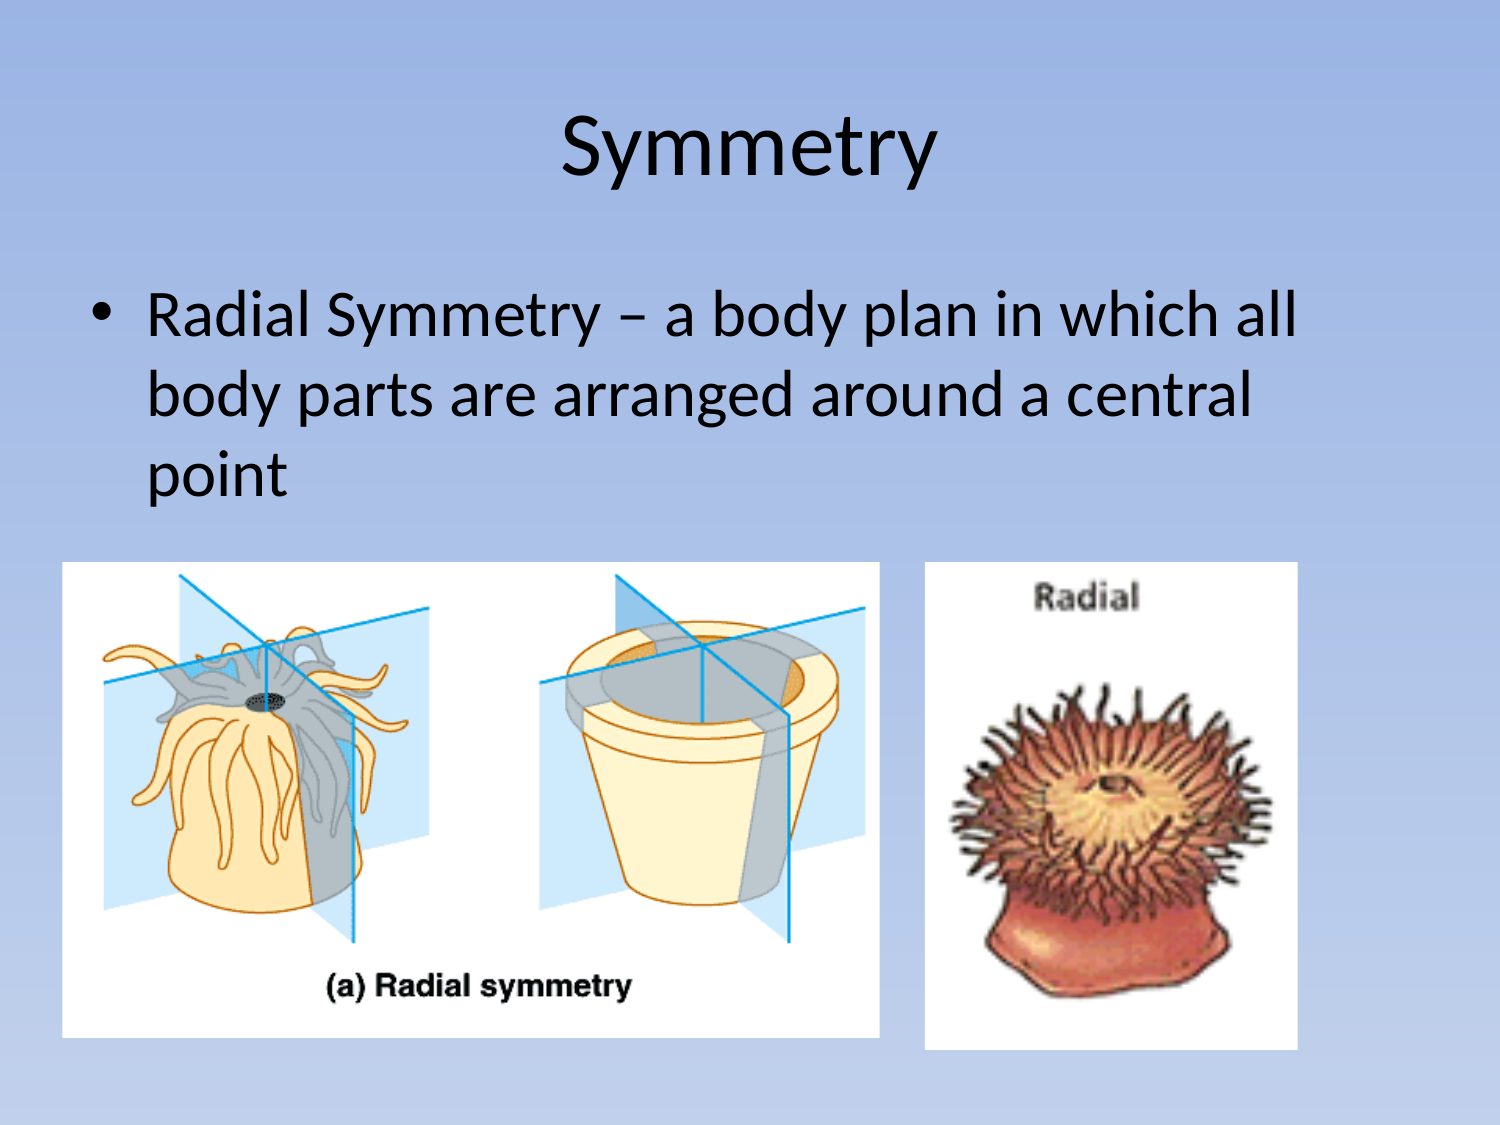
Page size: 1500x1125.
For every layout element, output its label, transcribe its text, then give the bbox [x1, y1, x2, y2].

picture [62, 562, 880, 1038]
picture [924, 562, 1299, 1051]
title Symmetry [75, 45, 1425, 233]
list Radial Symmetry – a body plan in which all body parts are arranged around a central point [75, 262, 1425, 563]
